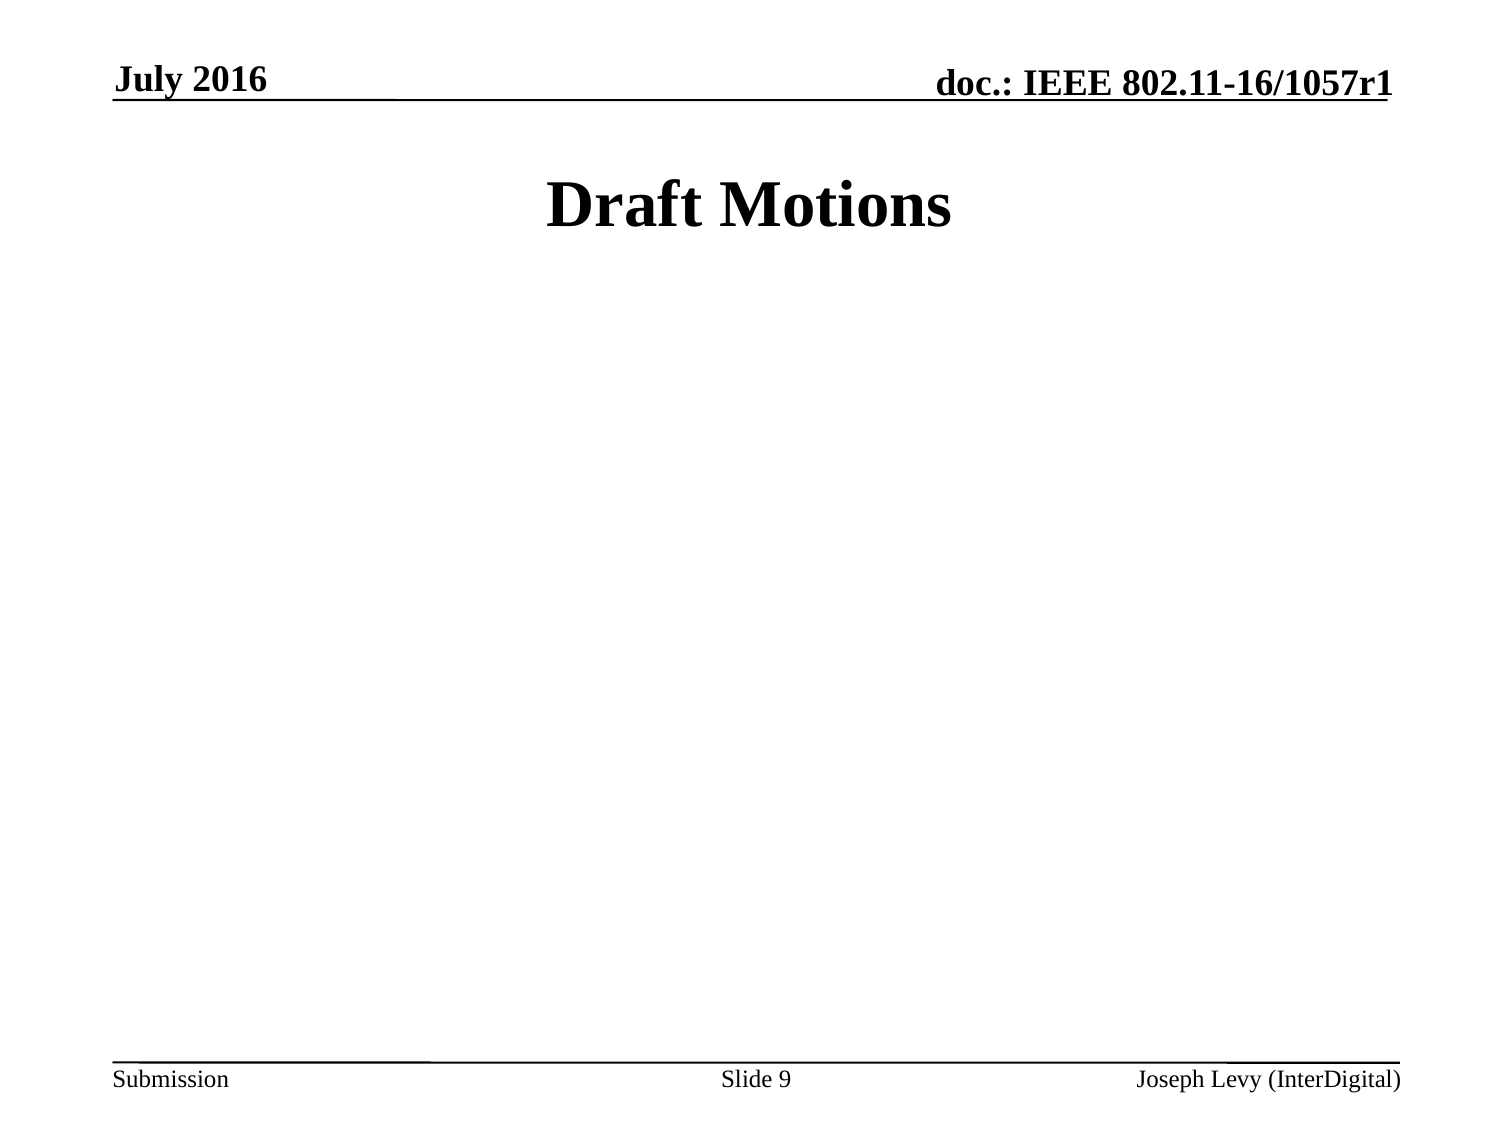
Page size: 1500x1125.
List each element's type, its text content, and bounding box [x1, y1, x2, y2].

footer Joseph Levy (InterDigital) [878, 1061, 1402, 1093]
slide_number Slide 9 [712, 1061, 800, 1123]
title Draft Motions [112, 112, 1388, 288]
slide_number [114, 54, 423, 100]
